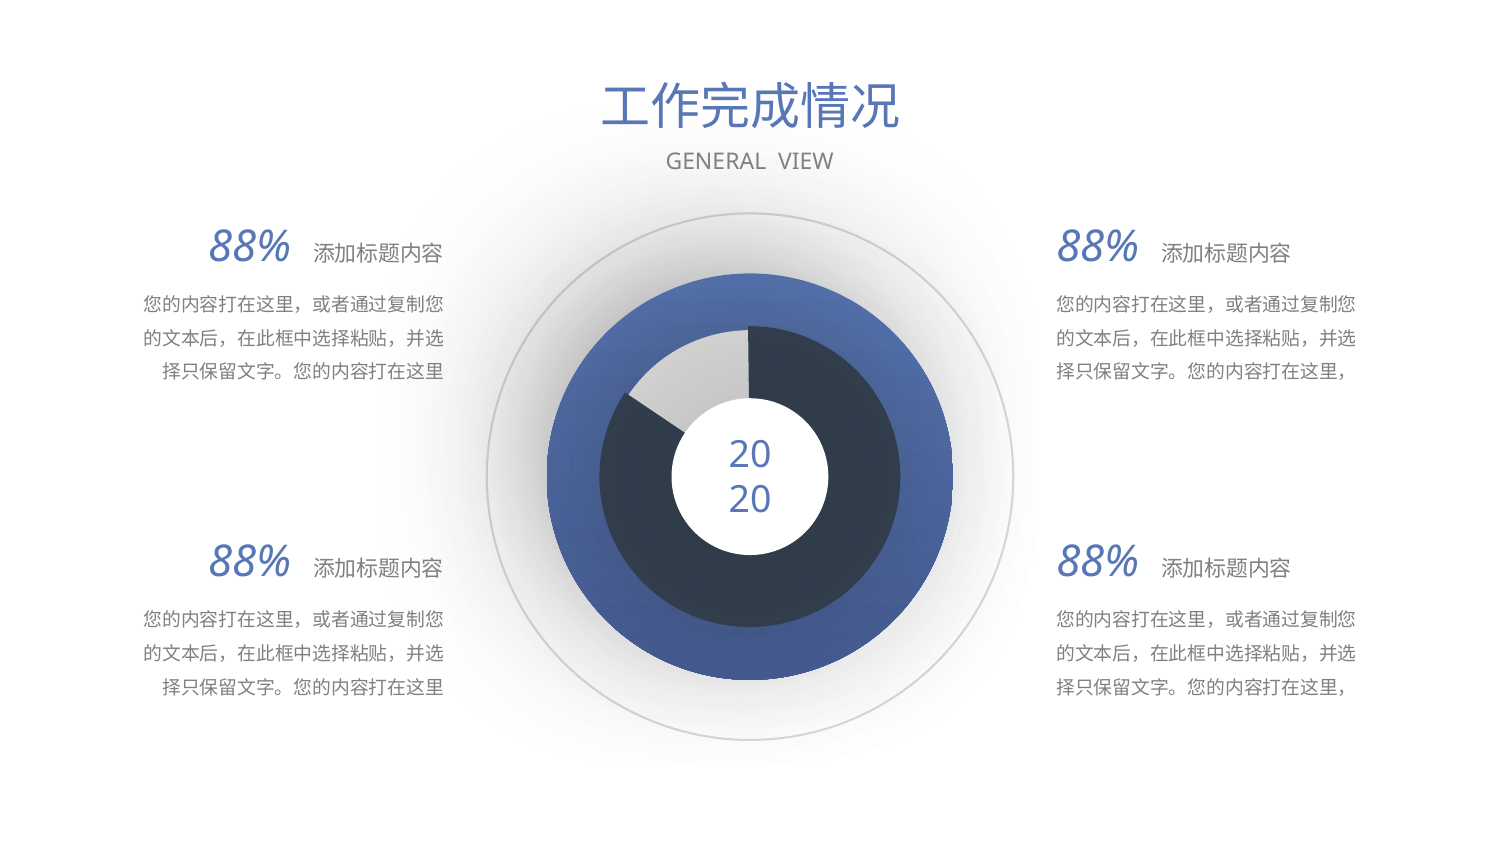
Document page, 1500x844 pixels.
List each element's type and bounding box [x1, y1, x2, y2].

text_box [112, 216, 459, 392]
text_box [112, 531, 459, 707]
text_box [555, 66, 945, 183]
text_box [1041, 216, 1388, 392]
text_box [1041, 531, 1388, 707]
text_box [486, 213, 1014, 740]
